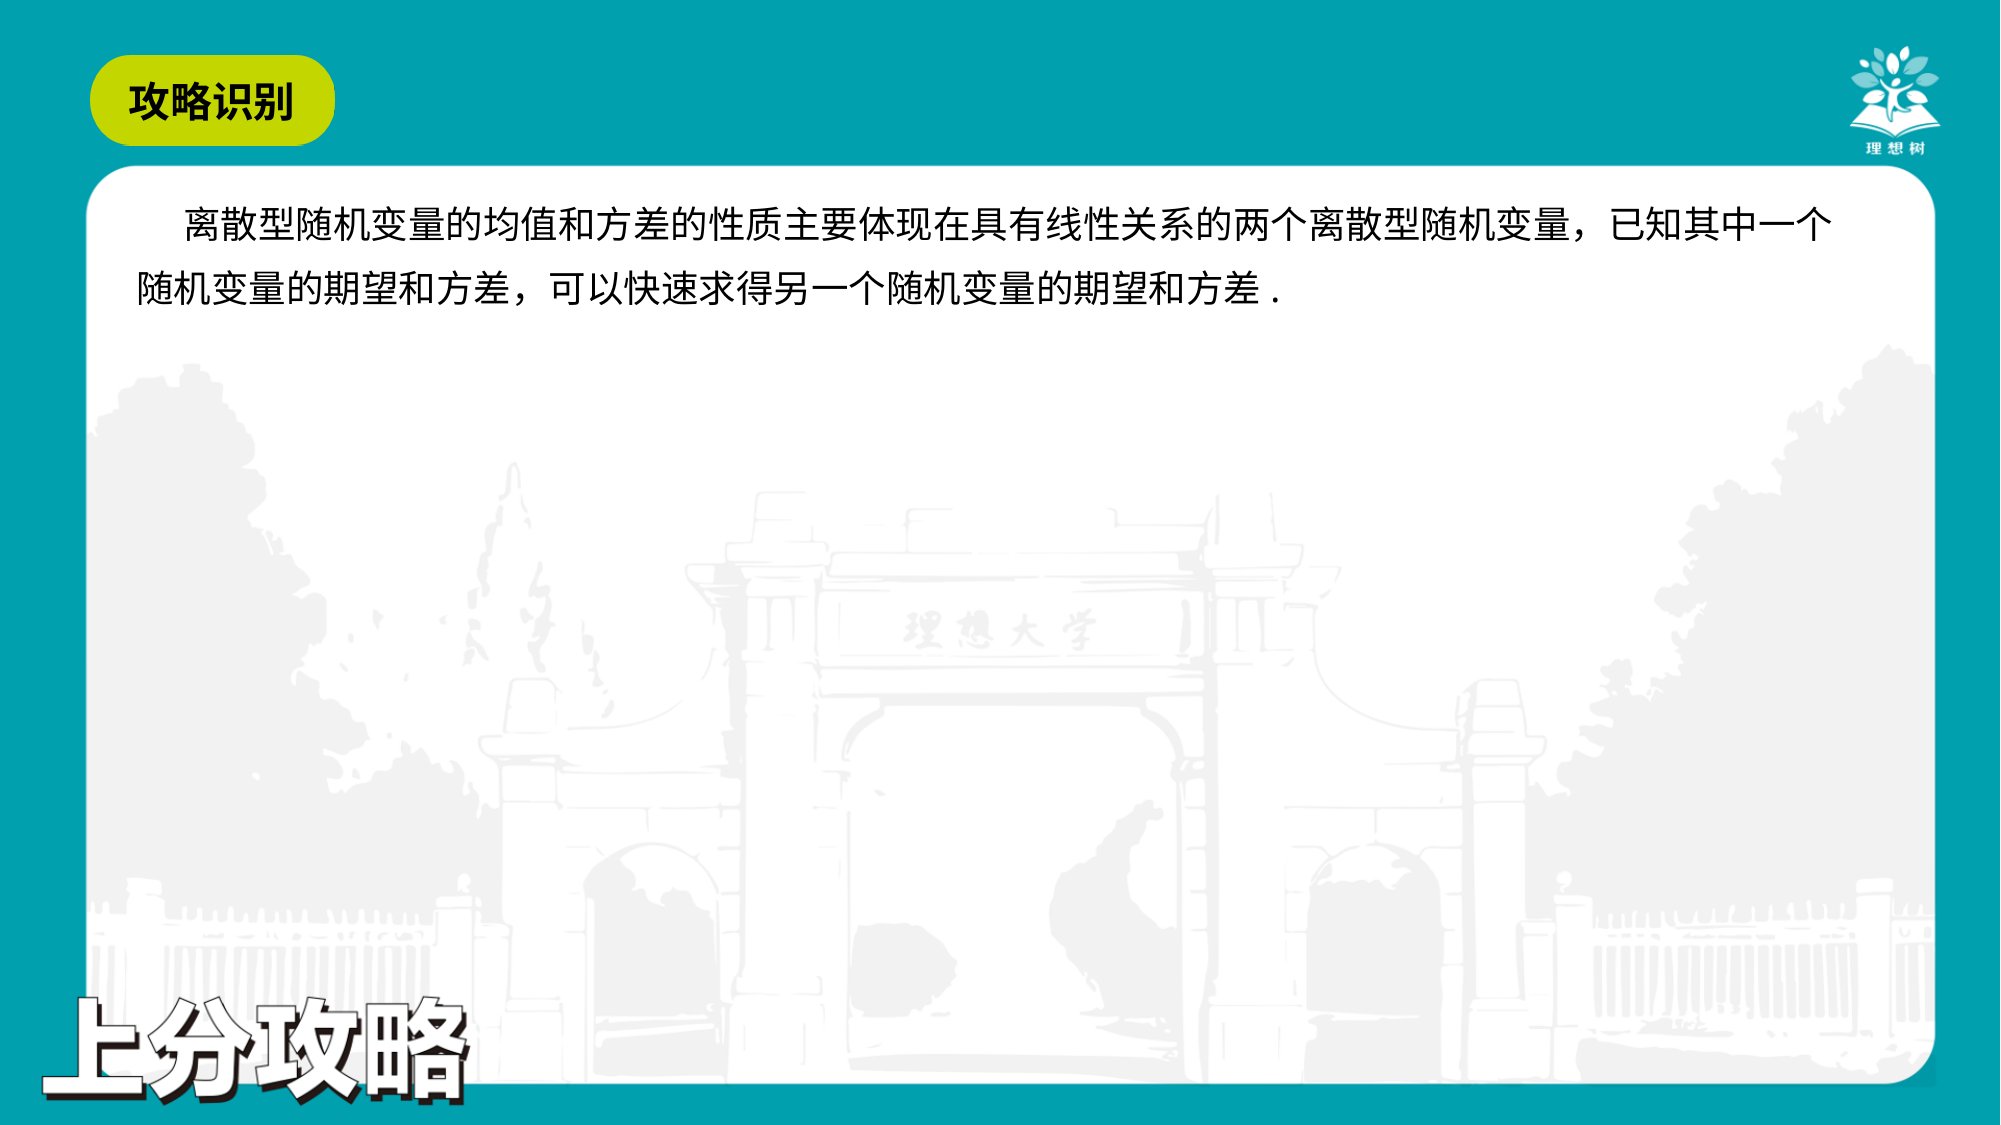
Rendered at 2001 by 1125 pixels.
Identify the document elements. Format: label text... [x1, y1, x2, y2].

text_box 离散型随机变量的均值和方差的性质主要体现在具有线性关系的两个离散型随机变量，已知其中一个 随机变量的期望和方差，可以快速求得另一个随机变量的期望和方差. [136, 176, 1865, 304]
picture [0, 0, 2000, 1125]
